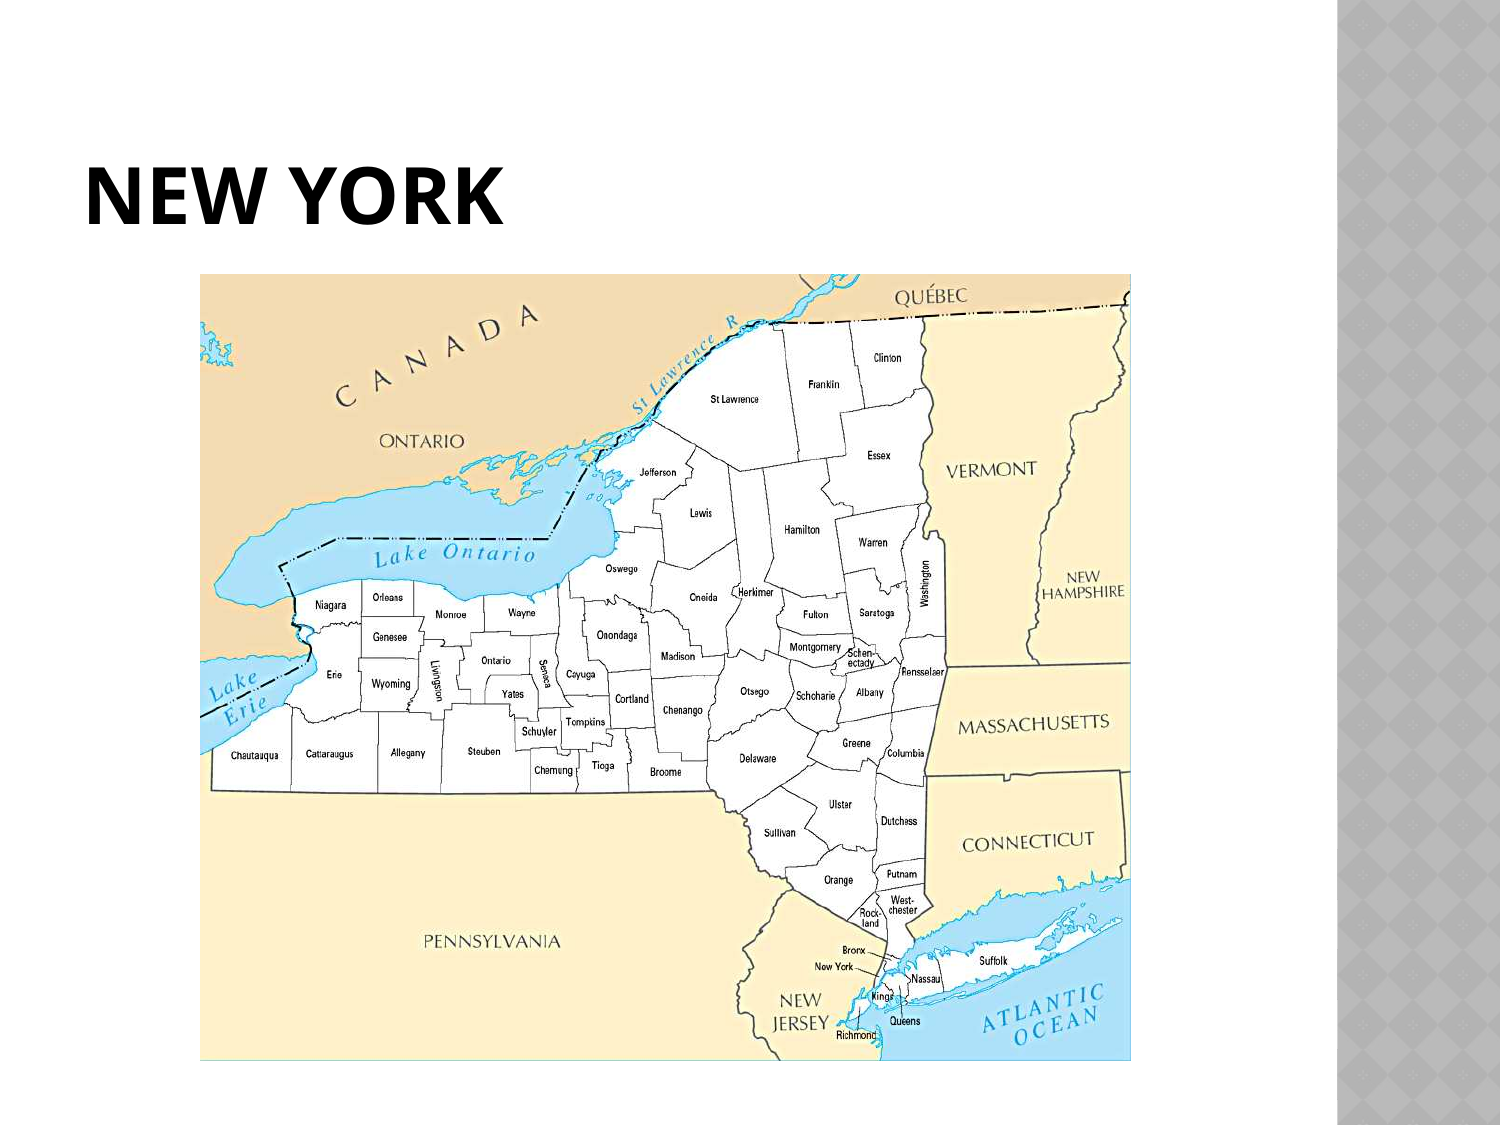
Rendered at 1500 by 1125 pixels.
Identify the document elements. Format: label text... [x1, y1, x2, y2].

picture [199, 274, 1132, 1061]
title New York [75, 52, 1263, 240]
